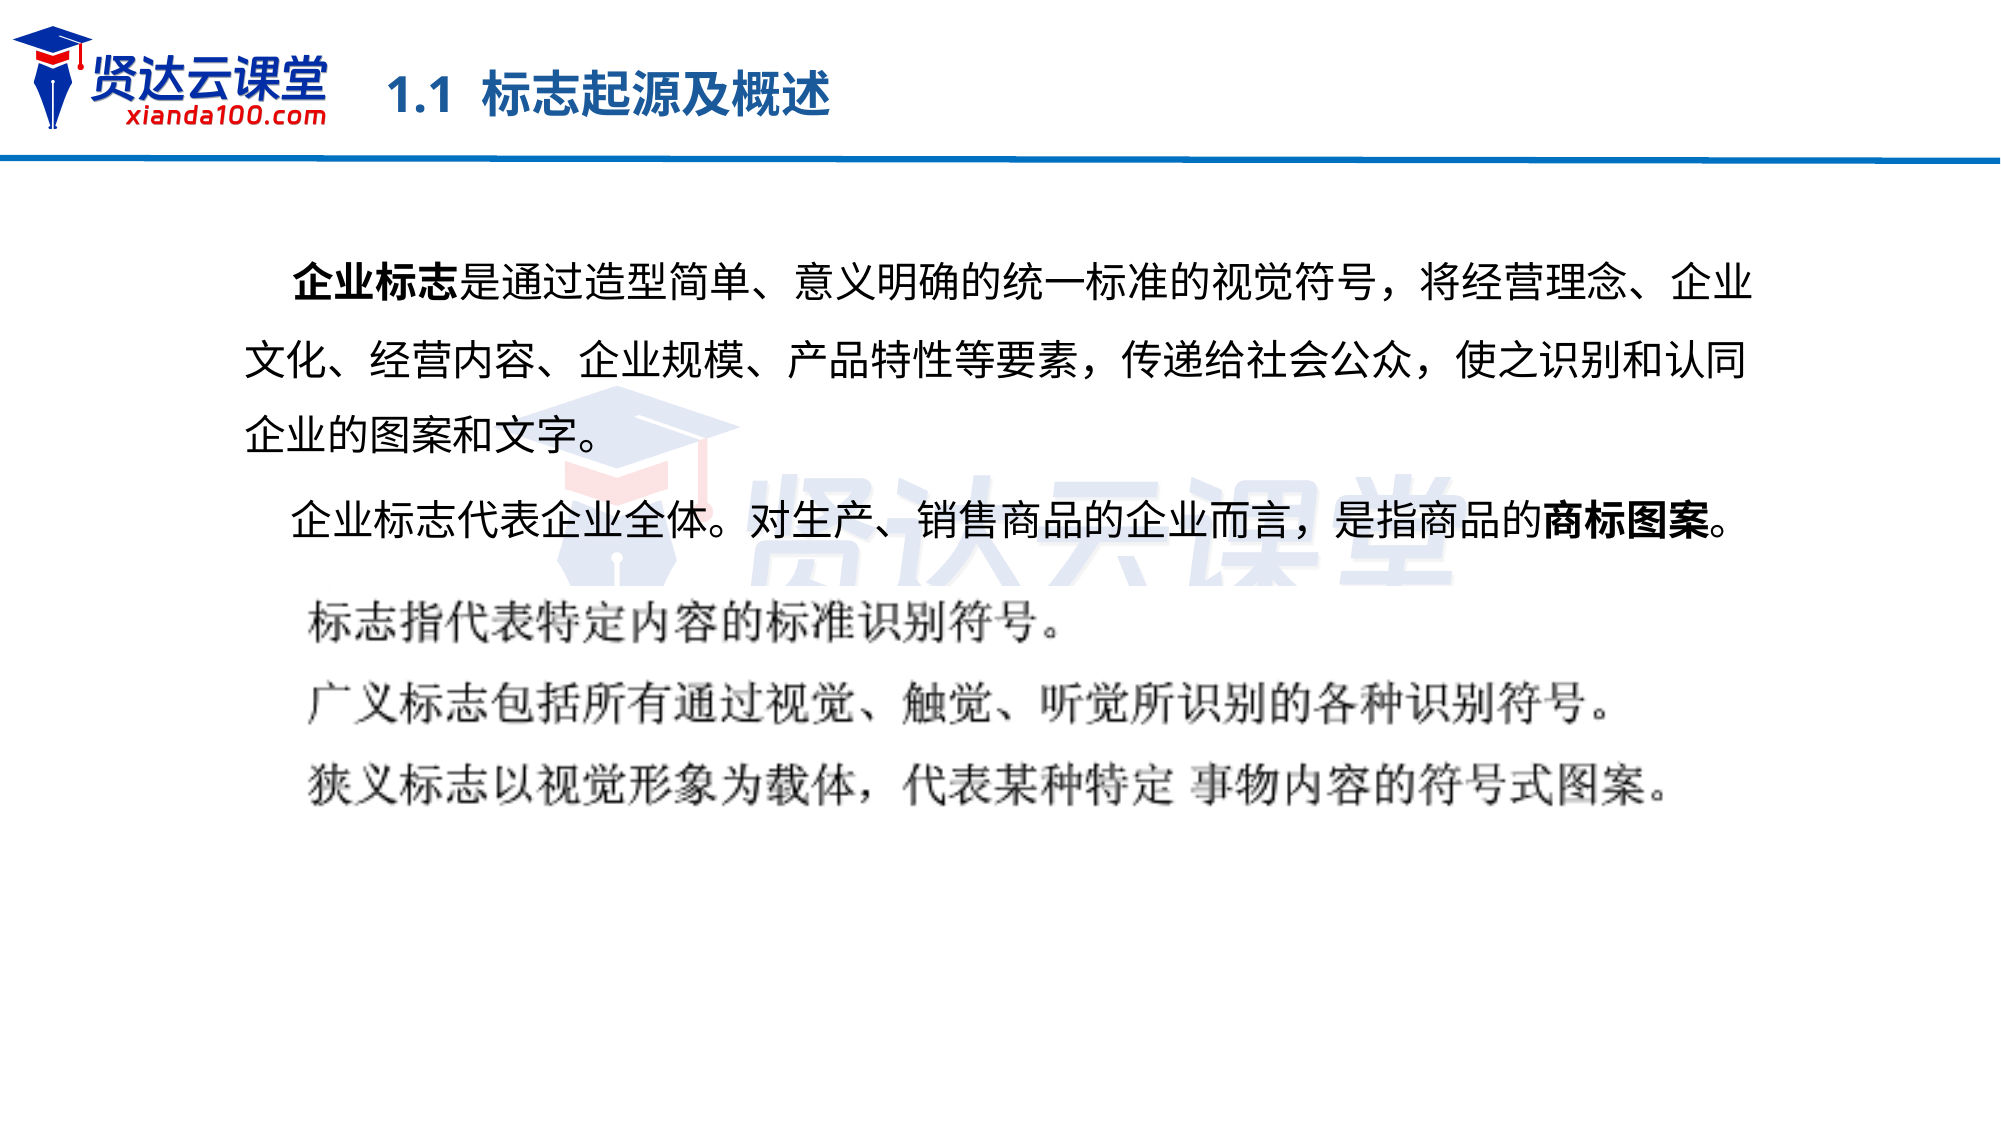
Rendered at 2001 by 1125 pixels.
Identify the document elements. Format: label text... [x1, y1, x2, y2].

text_box 1.1 标志起源及概述 [370, 54, 1007, 130]
picture [0, 7, 353, 155]
text_box 企业标志是通过造型简单、意义明确的统一标准的视觉符号，将经营理念、企业文化、经营内容、企业规模、产品特性等要素，传递给社会公众，使之识别和认同企业的图案和文字。 企业标志代表企业全体。对生产、销售商品的企业而言，是指商品的商标图案。 [173, 196, 1771, 939]
picture [290, 585, 1698, 838]
